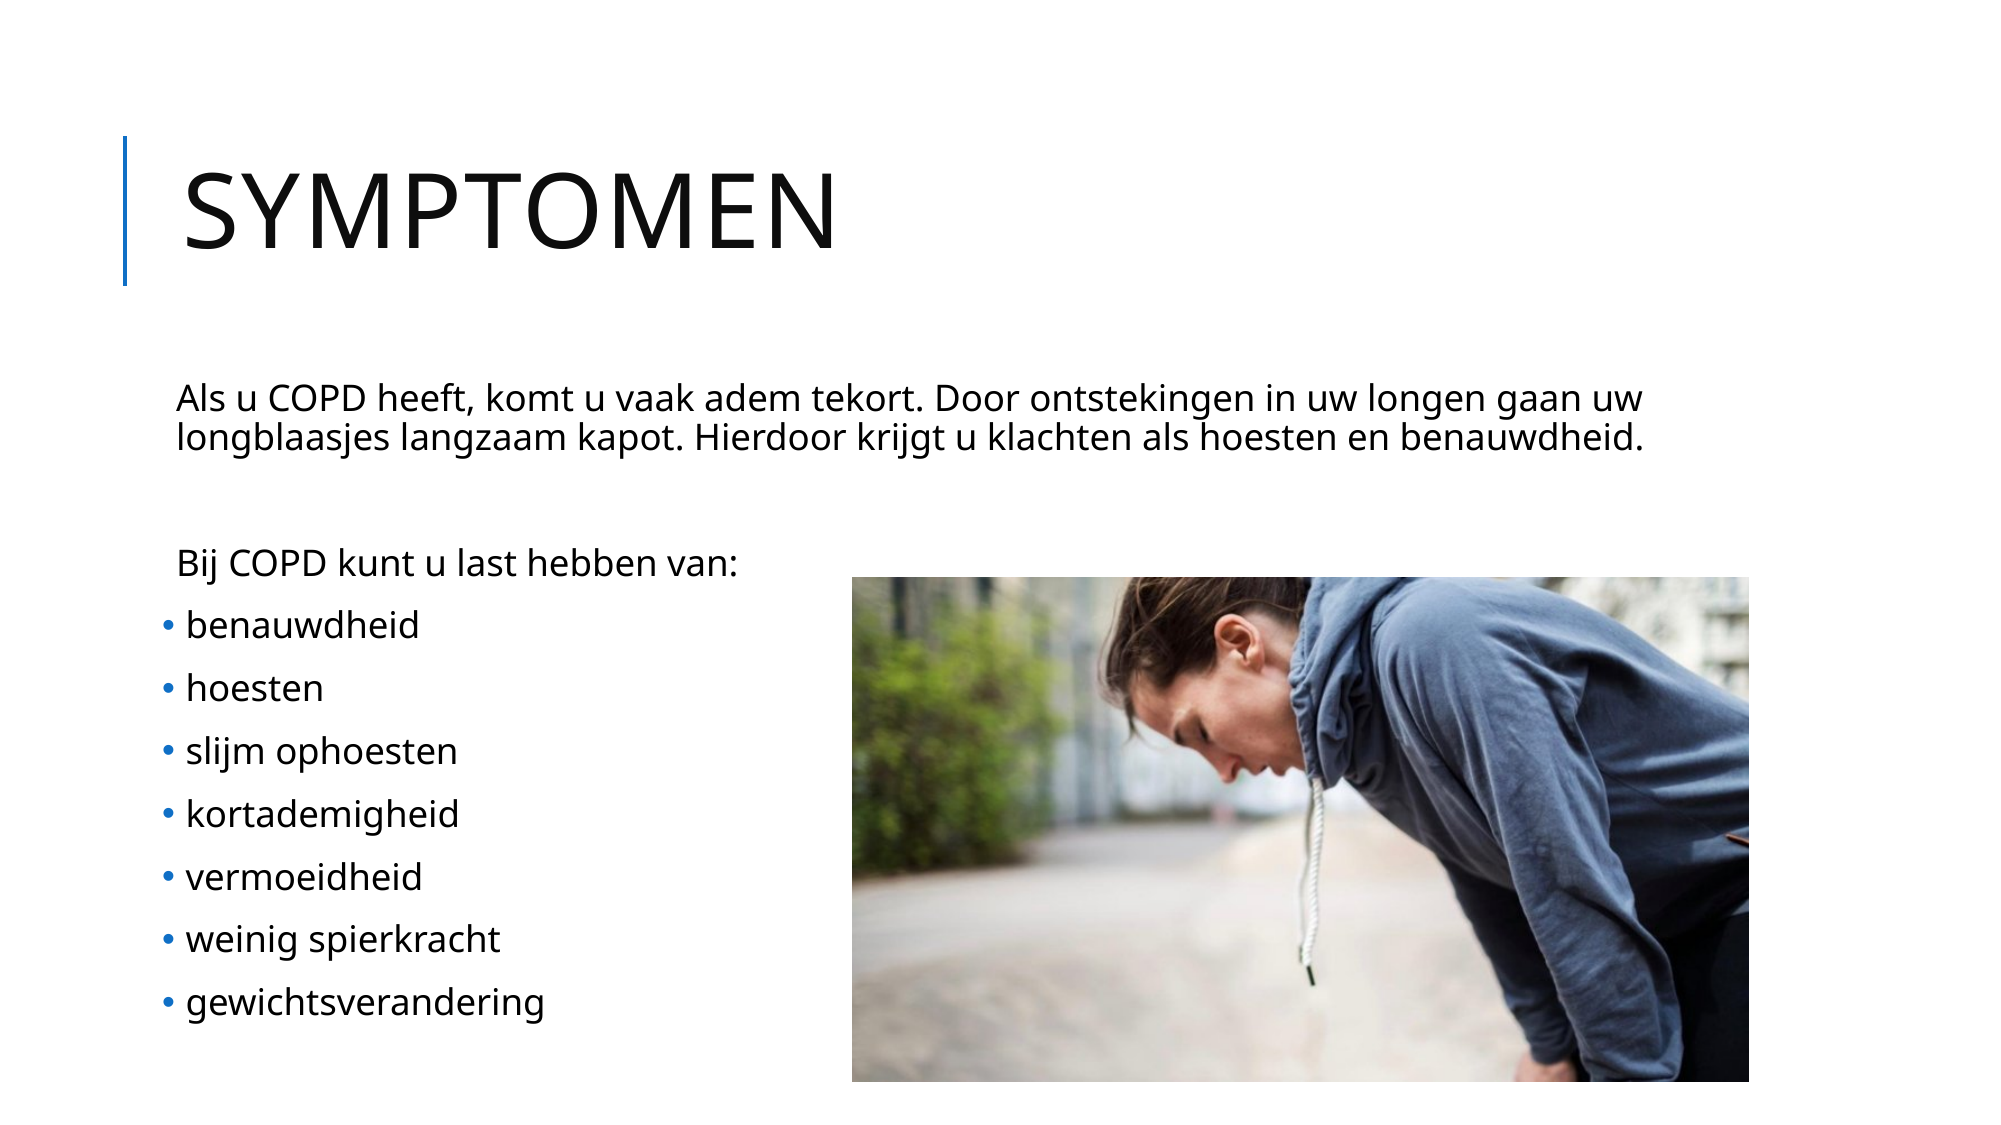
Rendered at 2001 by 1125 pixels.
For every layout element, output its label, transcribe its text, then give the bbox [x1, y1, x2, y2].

picture [852, 577, 1750, 1082]
title Symptomen [168, 96, 1763, 342]
list Als u COPD heeft, komt u vaak adem tekort. Door ontstekingen in uw longen gaan uw longblaasjes langzaam kapot. Hierdoor krijgt u klachten als hoesten en benauwdheid. Bij COPD kunt u last hebben van: benauwdheid hoesten slijm ophoesten kortademigheid vermoeidheid weinig spierkracht gewichtsverandering [154, 371, 1749, 1032]
